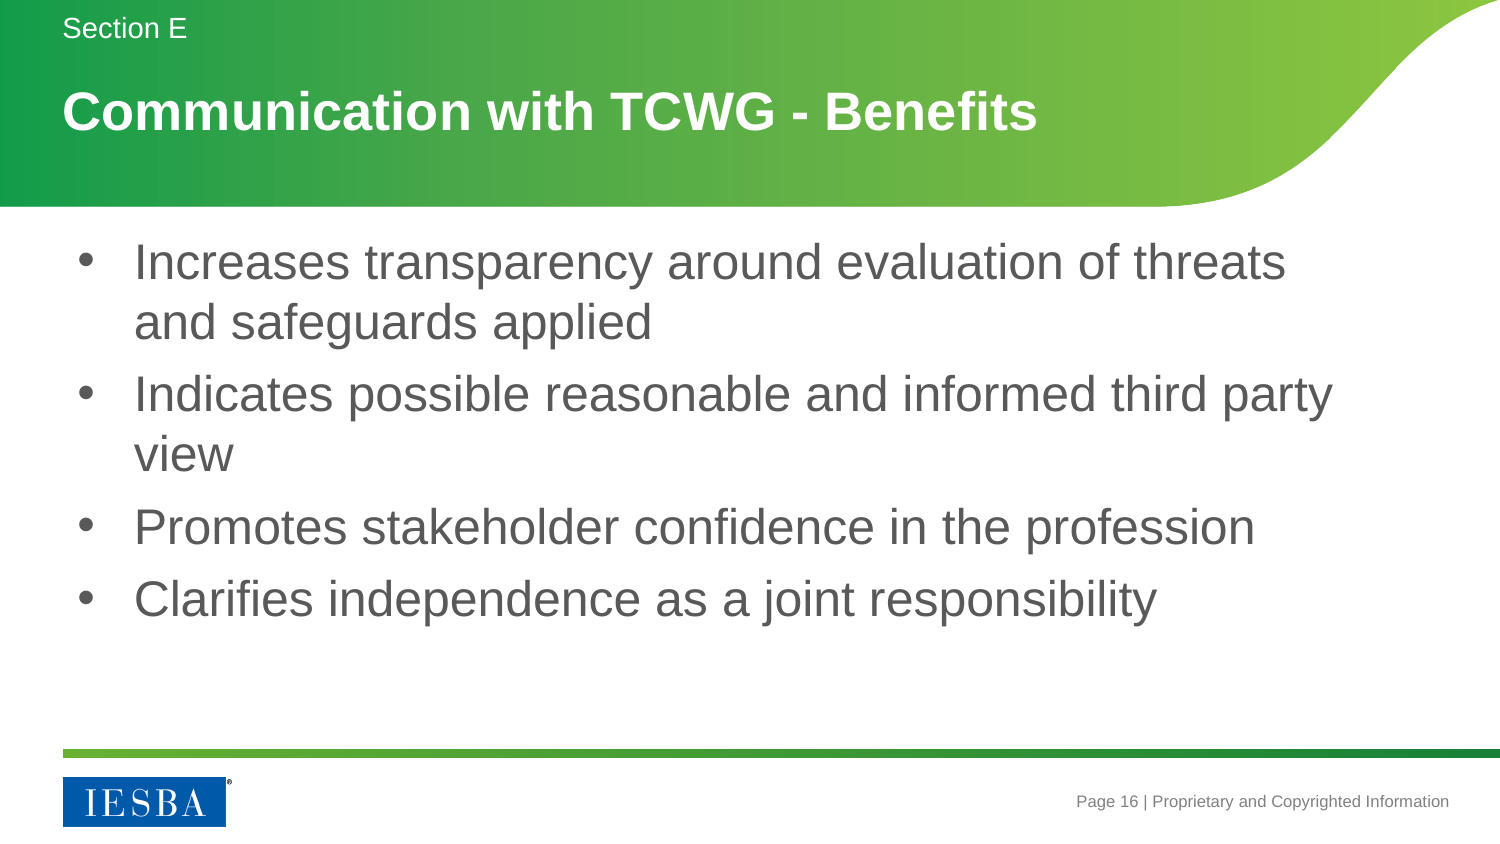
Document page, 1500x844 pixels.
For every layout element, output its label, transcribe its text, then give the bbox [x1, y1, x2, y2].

list Increases transparency around evaluation of threats and safeguards applied Indicates possible reasonable and informed third party view Promotes stakeholder confidence in the profession Clarifies independence as a joint responsibility [62, 221, 1388, 725]
title Communication with TCWG - Benefits [62, 75, 1300, 142]
subtitle Section E [62, 9, 500, 38]
picture [63, 777, 232, 827]
picture [0, 0, 1500, 207]
